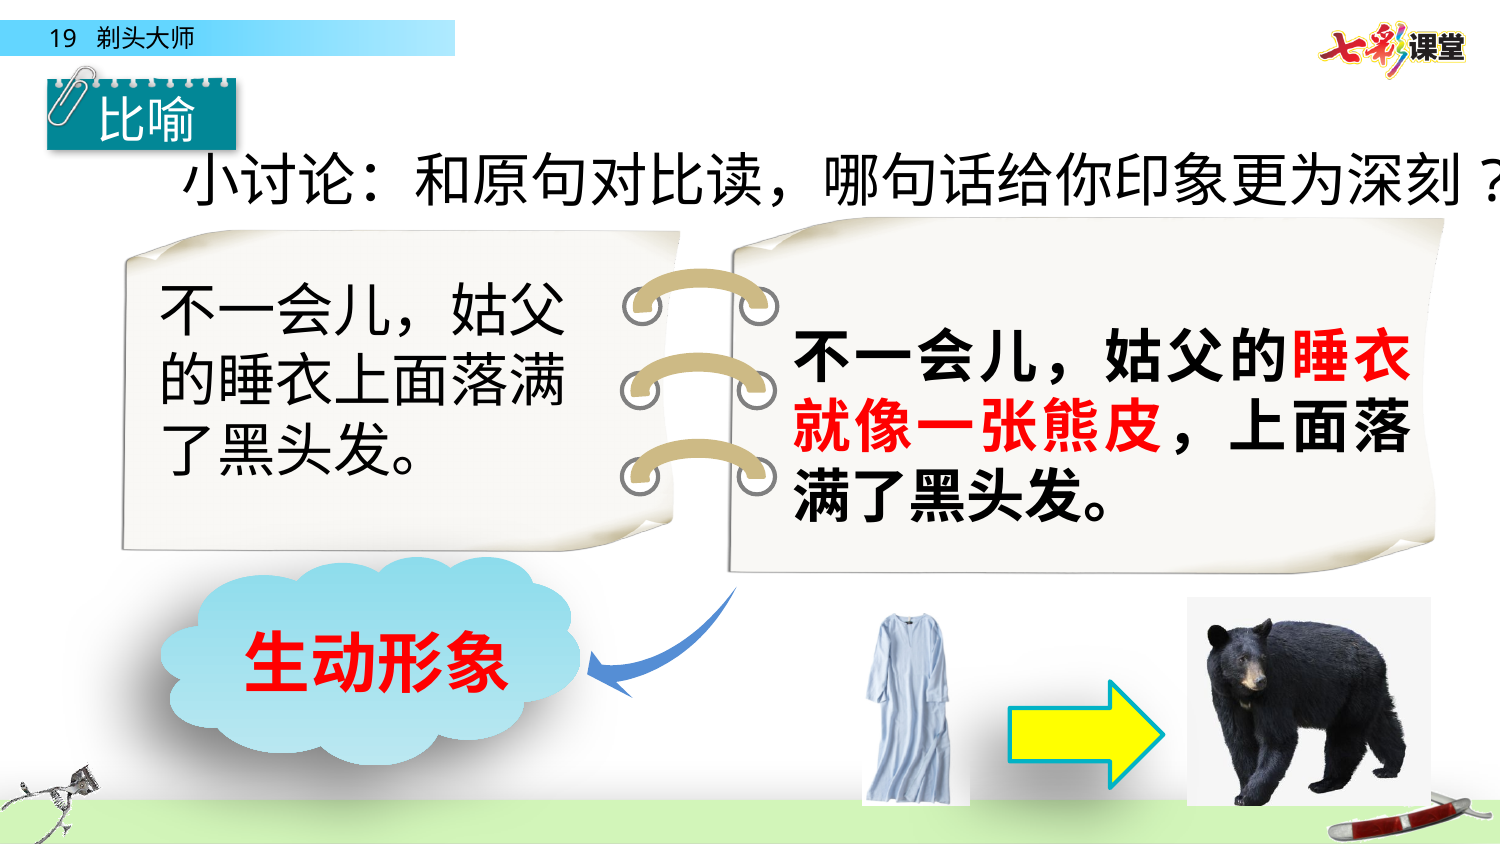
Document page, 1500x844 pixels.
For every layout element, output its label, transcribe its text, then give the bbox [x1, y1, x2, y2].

text_box [587, 606, 726, 698]
picture [1186, 597, 1499, 844]
text_box [1007, 679, 1166, 790]
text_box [100, 197, 1471, 599]
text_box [160, 556, 581, 765]
picture [0, 730, 122, 844]
picture [1316, 20, 1468, 80]
picture [862, 613, 971, 806]
picture [44, 62, 236, 152]
text_box 小讨论：和原句对比读，哪句话给你印象更为深刻? [166, 135, 1500, 220]
